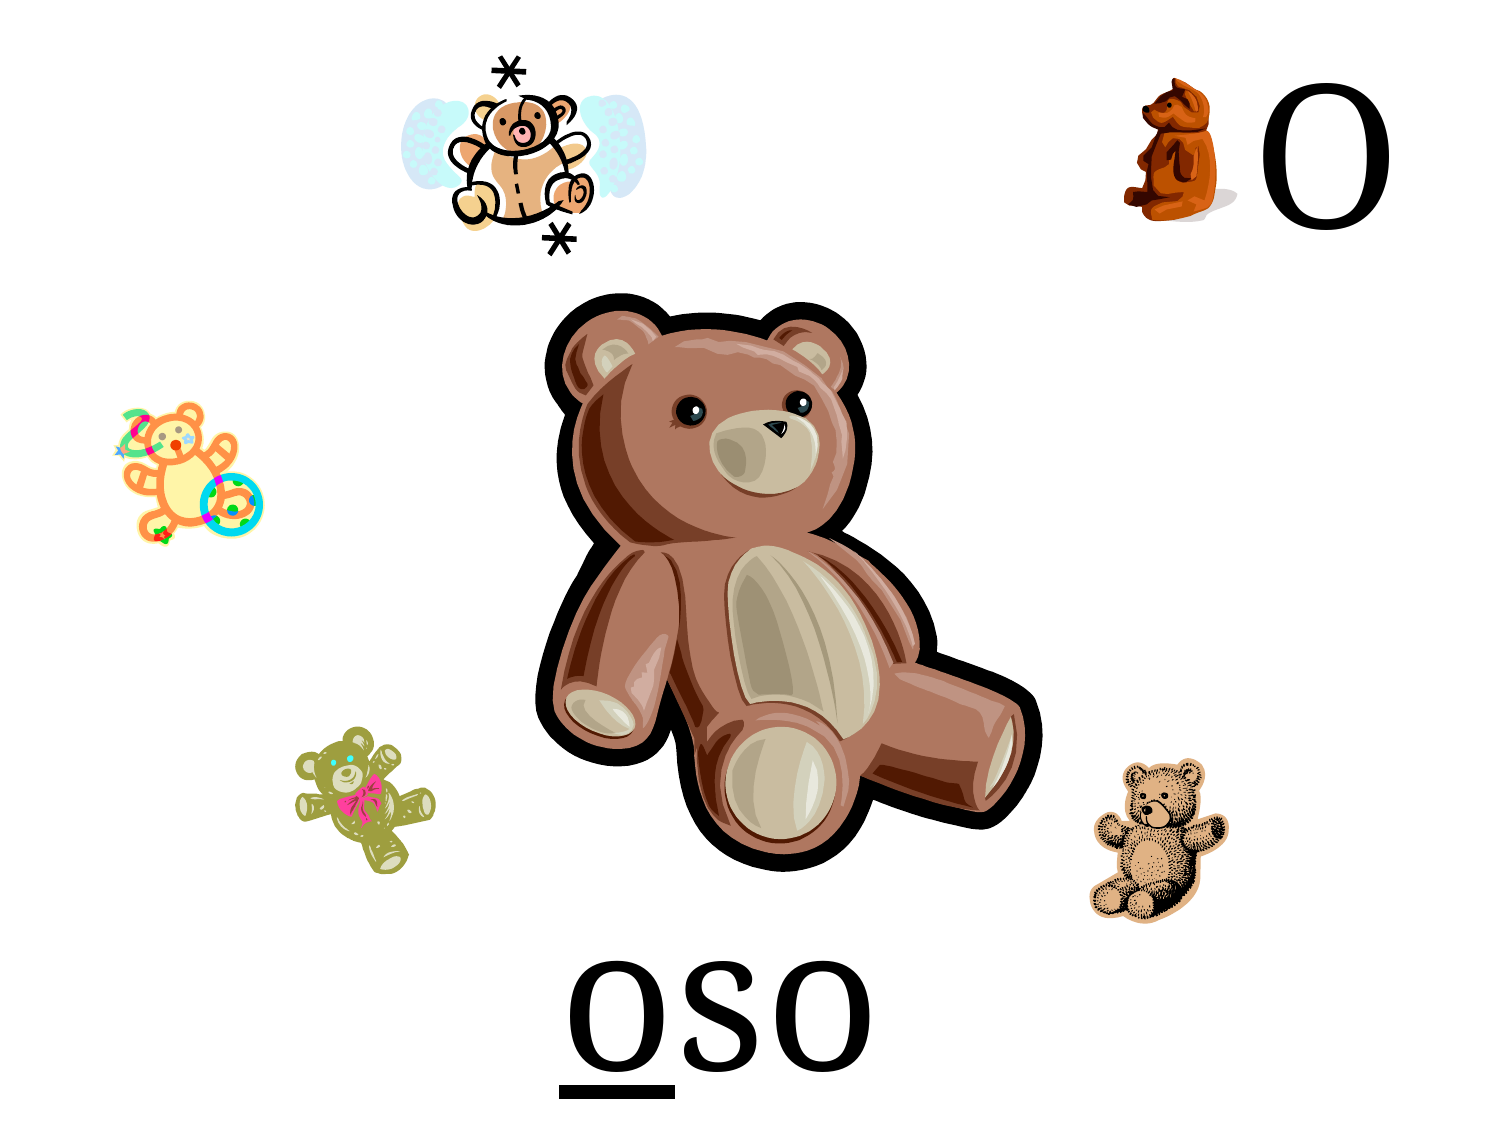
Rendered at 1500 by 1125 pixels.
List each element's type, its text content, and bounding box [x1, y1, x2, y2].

picture [111, 398, 268, 550]
picture [524, 279, 1050, 876]
picture [1123, 74, 1238, 226]
picture [400, 55, 649, 259]
list oso [544, 884, 907, 1088]
picture [1086, 749, 1232, 931]
text_box O [1237, 21, 1472, 276]
picture [293, 724, 437, 876]
